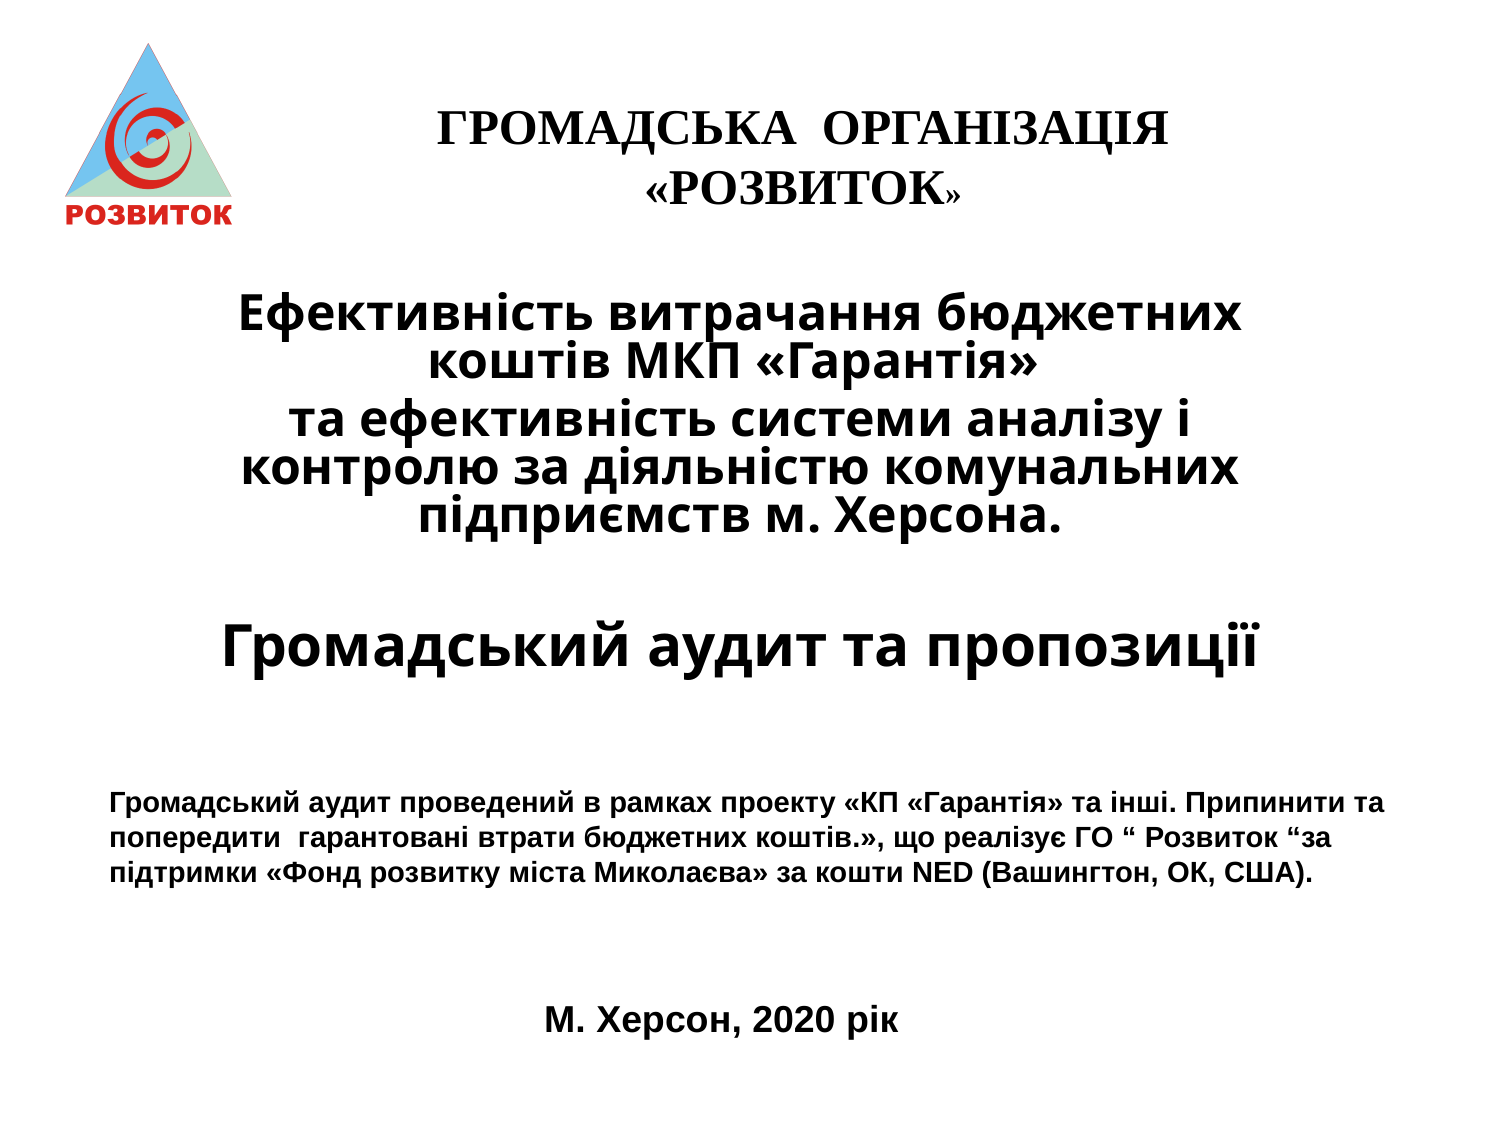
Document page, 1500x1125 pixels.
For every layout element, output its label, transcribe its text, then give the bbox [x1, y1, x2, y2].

text_box ГРОМАДСЬКА ОРГАНІЗАЦІЯ «РОЗВИТОК» [253, 82, 1353, 255]
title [64, 42, 232, 225]
subtitle Ефективність витрачання бюджетних коштів МКП «Гарантія» та ефективність системи аналізу і контролю за діяльністю комунальних підприємств м. Херсона. Громадський аудит та пропозиції [149, 472, 1331, 776]
text_box Громадський аудит проведений в рамках проекту «КП «Гарантія» та інші. Припинити та попередити гарантовані втрати бюджетних коштів.», що реалізує ГО “ Розвиток “за підтримки «Фонд розвитку міста Миколаєва» за кошти NED (Вашингтон, ОК, США). [94, 776, 1406, 896]
subtitle Ефективність витрачання бюджетних коштів МКП «Гарантія» та ефективність системи аналізу і контролю за діяльністю комунальних підприємств м. Херсона. Громадський аудит та пропозиції [149, 285, 1331, 471]
text_box М. Херсон, 2020 рік [454, 987, 999, 1048]
